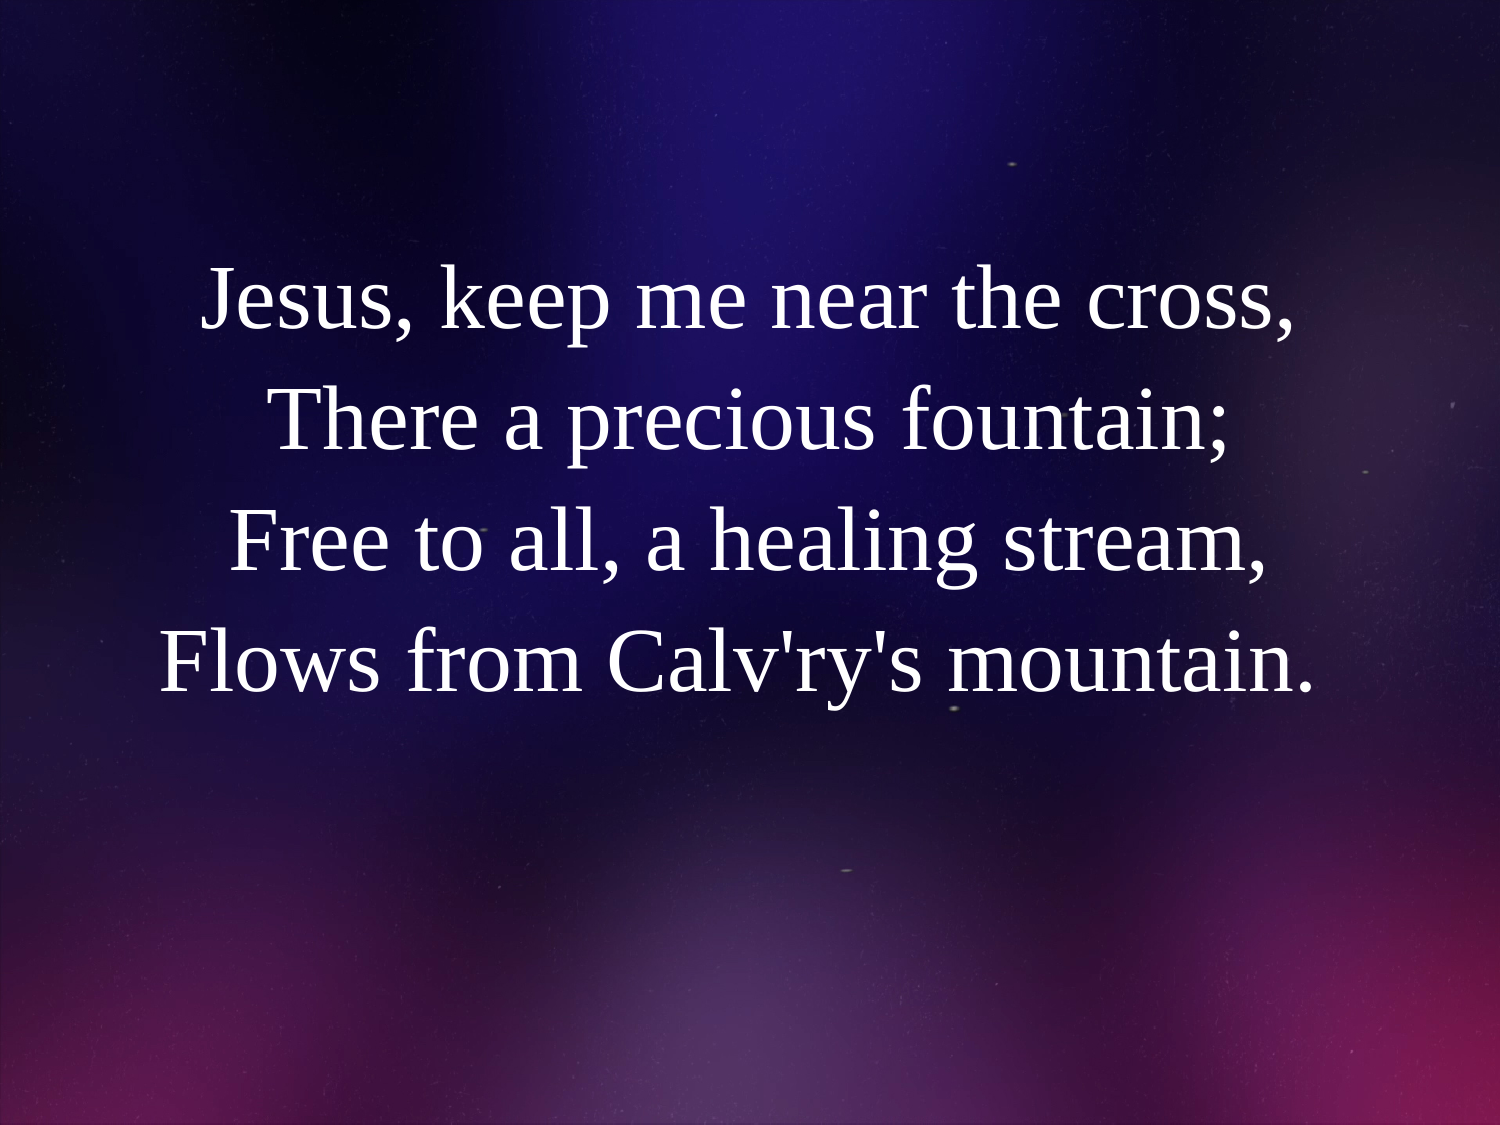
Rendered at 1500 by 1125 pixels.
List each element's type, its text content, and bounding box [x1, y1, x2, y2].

picture [0, 0, 1500, 1125]
title Jesus, keep me near the cross, There a precious fountain; Free to all, a healing stream, Flows from Calv'ry's mountain. [112, 374, 1388, 562]
